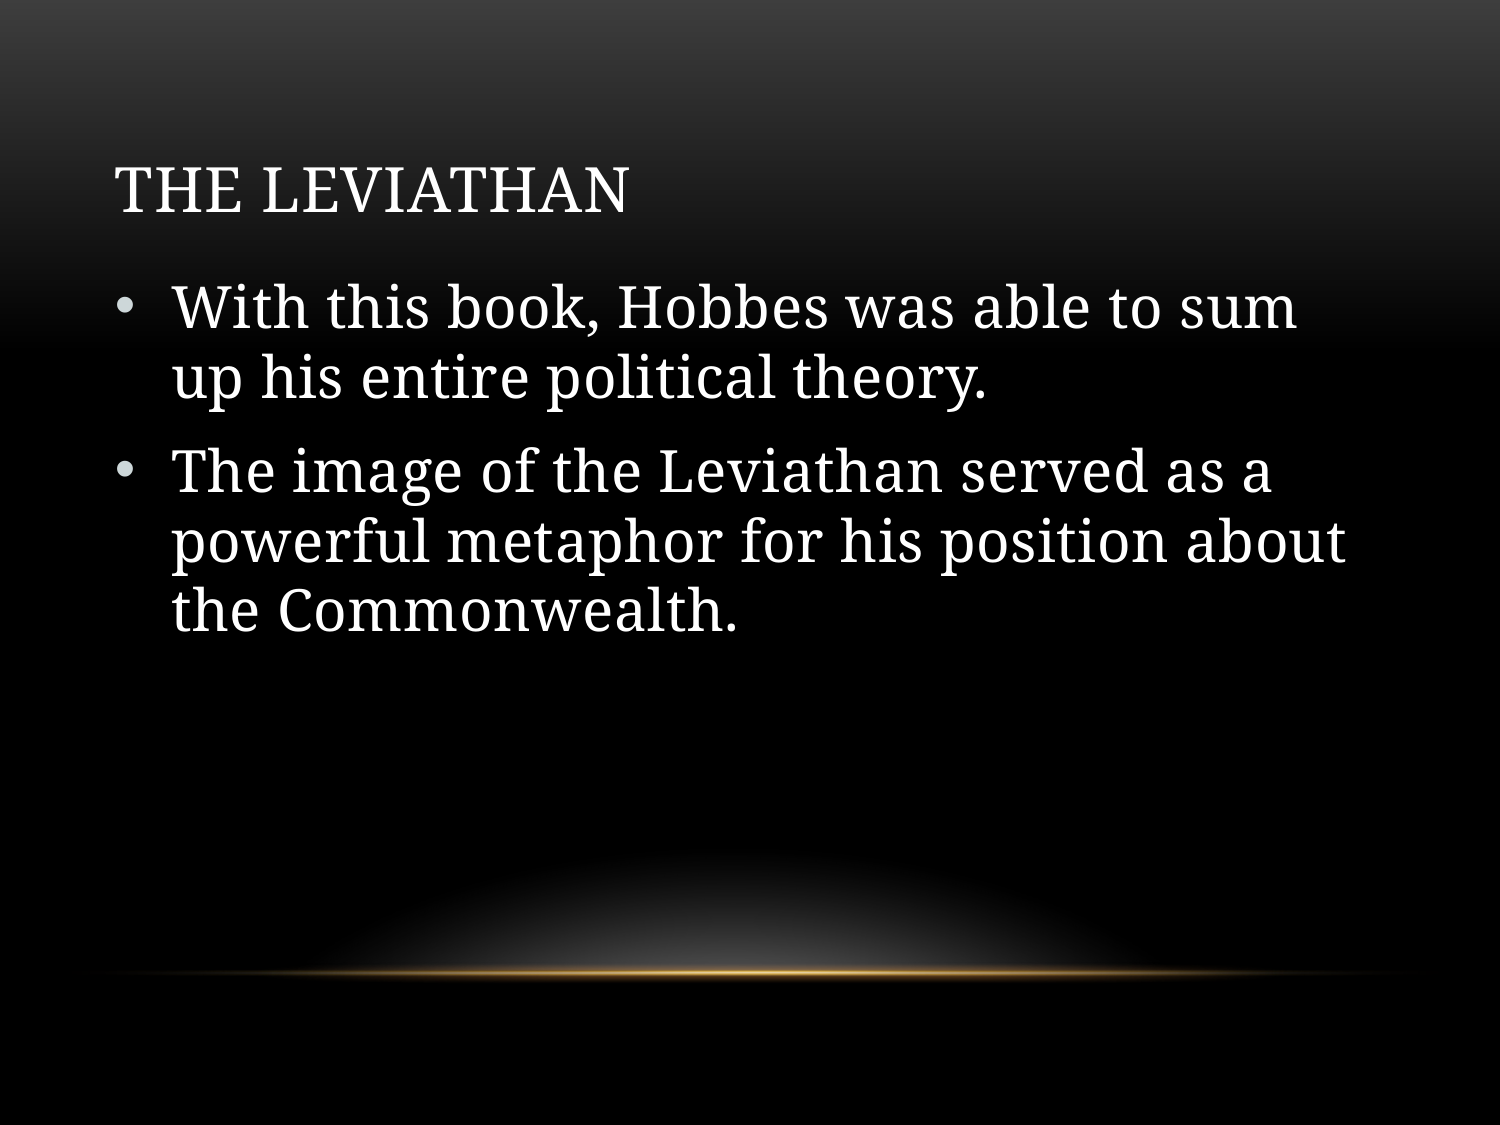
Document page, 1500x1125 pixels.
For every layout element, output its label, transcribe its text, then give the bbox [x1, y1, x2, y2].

title The LEviathan [99, 45, 1400, 233]
picture [0, 0, 1500, 1125]
list With this book, Hobbes was able to sum up his entire political theory. The image of the Leviathan served as a powerful metaphor for his position about the Commonwealth. [99, 262, 1400, 938]
